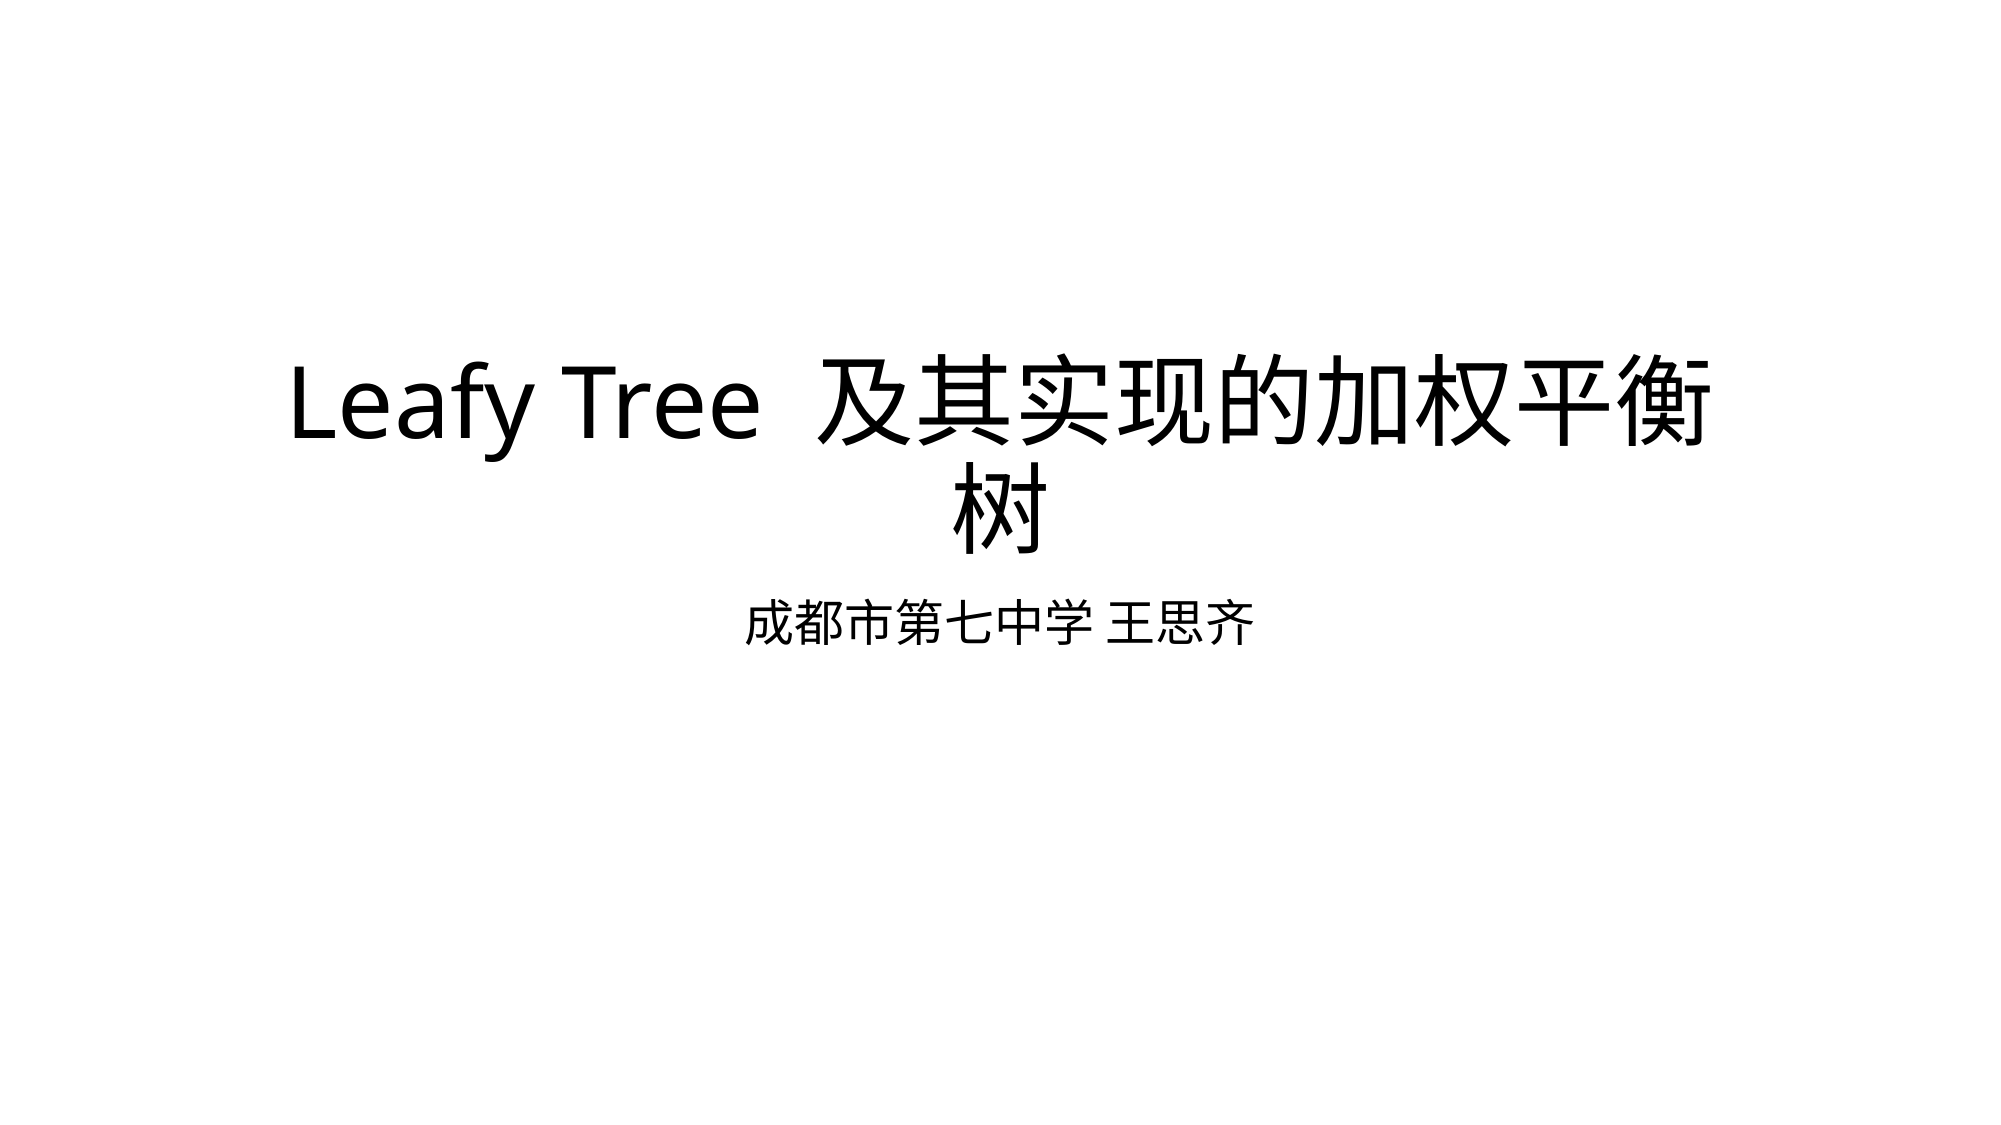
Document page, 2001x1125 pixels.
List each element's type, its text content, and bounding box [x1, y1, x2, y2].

title Leafy Tree 及其实现的加权平衡树 [249, 184, 1750, 576]
subtitle 成都市第七中学 王思齐 [249, 590, 1750, 863]
